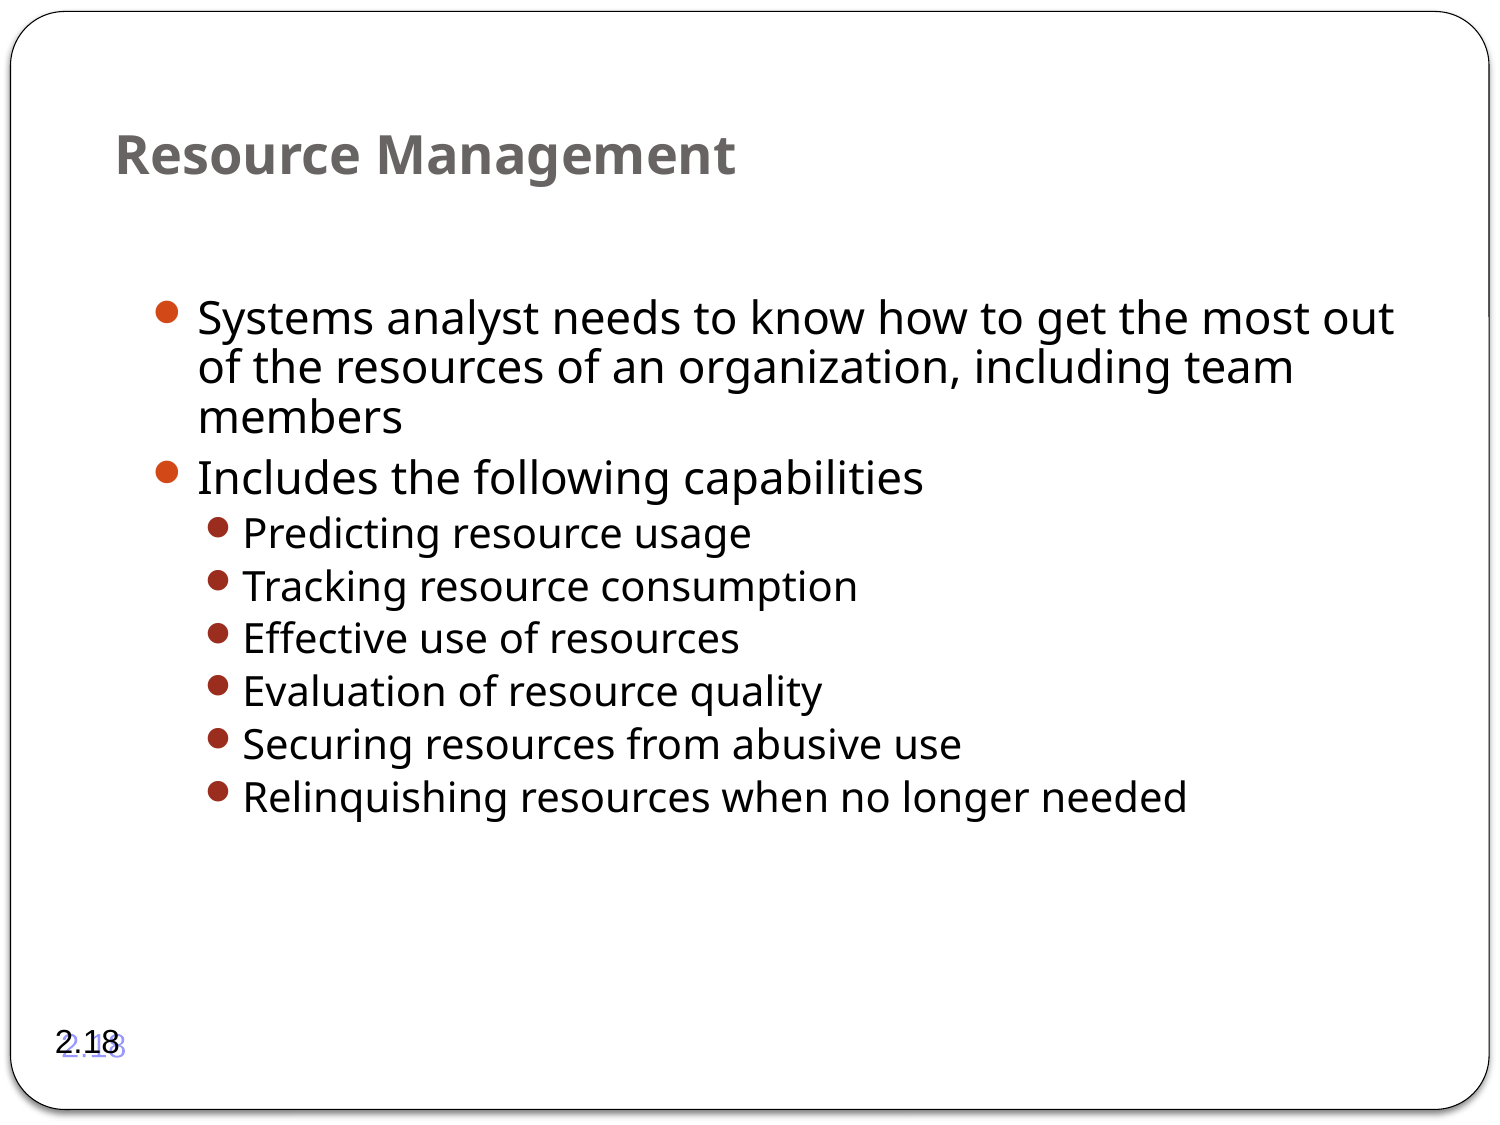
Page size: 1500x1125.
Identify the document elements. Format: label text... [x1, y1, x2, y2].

text_box 2.18 [37, 1012, 138, 1107]
title Resource Management [99, 112, 1375, 200]
list Systems analyst needs to know how to get the most out of the resources of an organization, including team members Includes the following capabilities Predicting resource usage Tracking resource consumption Effective use of resources Evaluation of resource quality Securing resources from abusive use Relinquishing resources when no longer needed [137, 287, 1413, 963]
